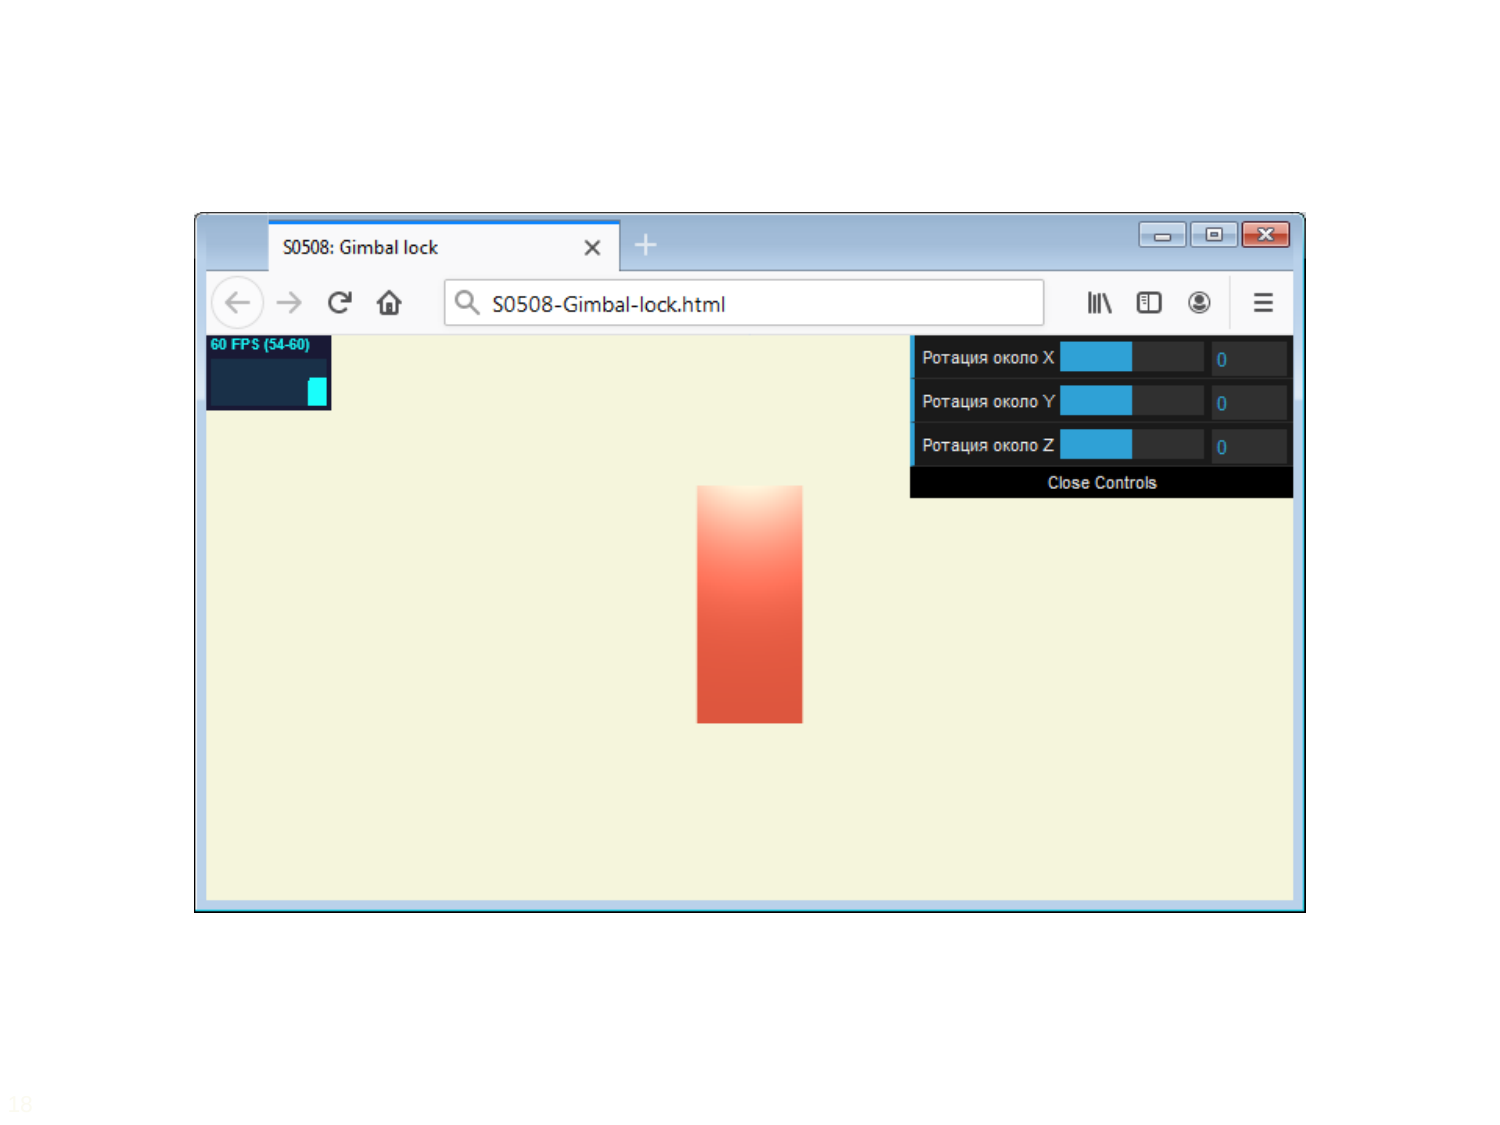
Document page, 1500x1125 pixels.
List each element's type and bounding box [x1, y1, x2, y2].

picture [194, 212, 1306, 913]
